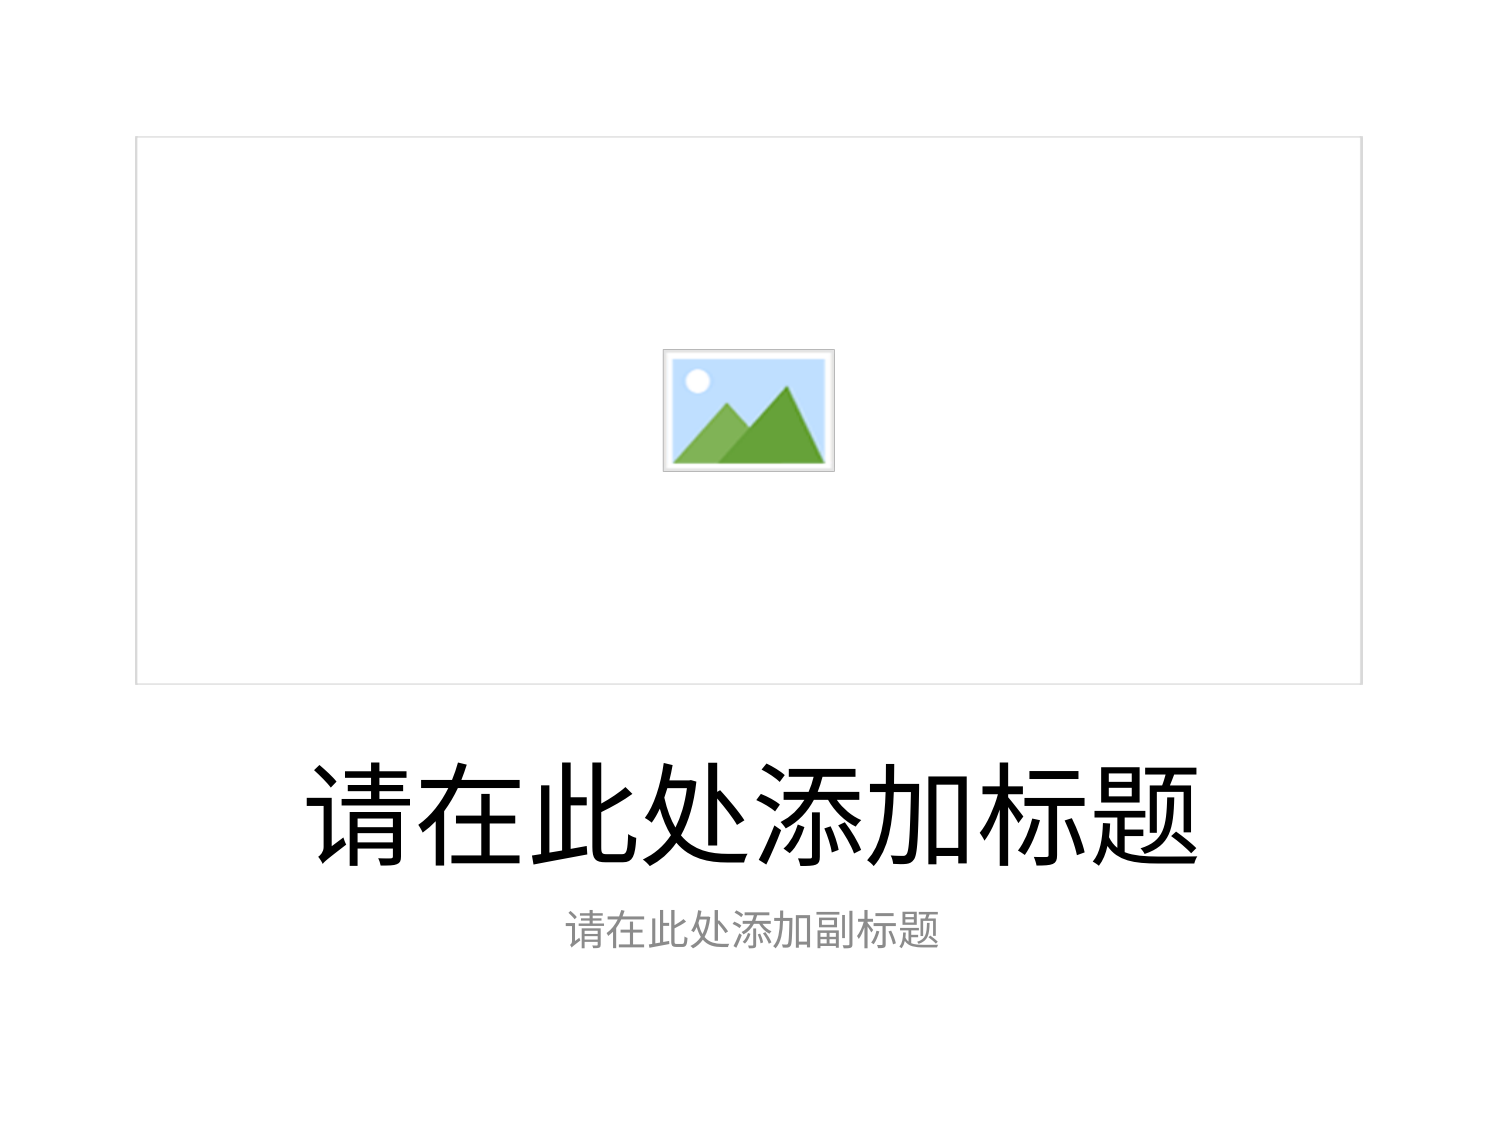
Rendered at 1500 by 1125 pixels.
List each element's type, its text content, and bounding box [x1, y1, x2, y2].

text_box 请在此处添加标题 [105, 684, 1399, 890]
text_box 请在此处添加副标题 [105, 902, 1399, 991]
picture [135, 136, 1363, 685]
